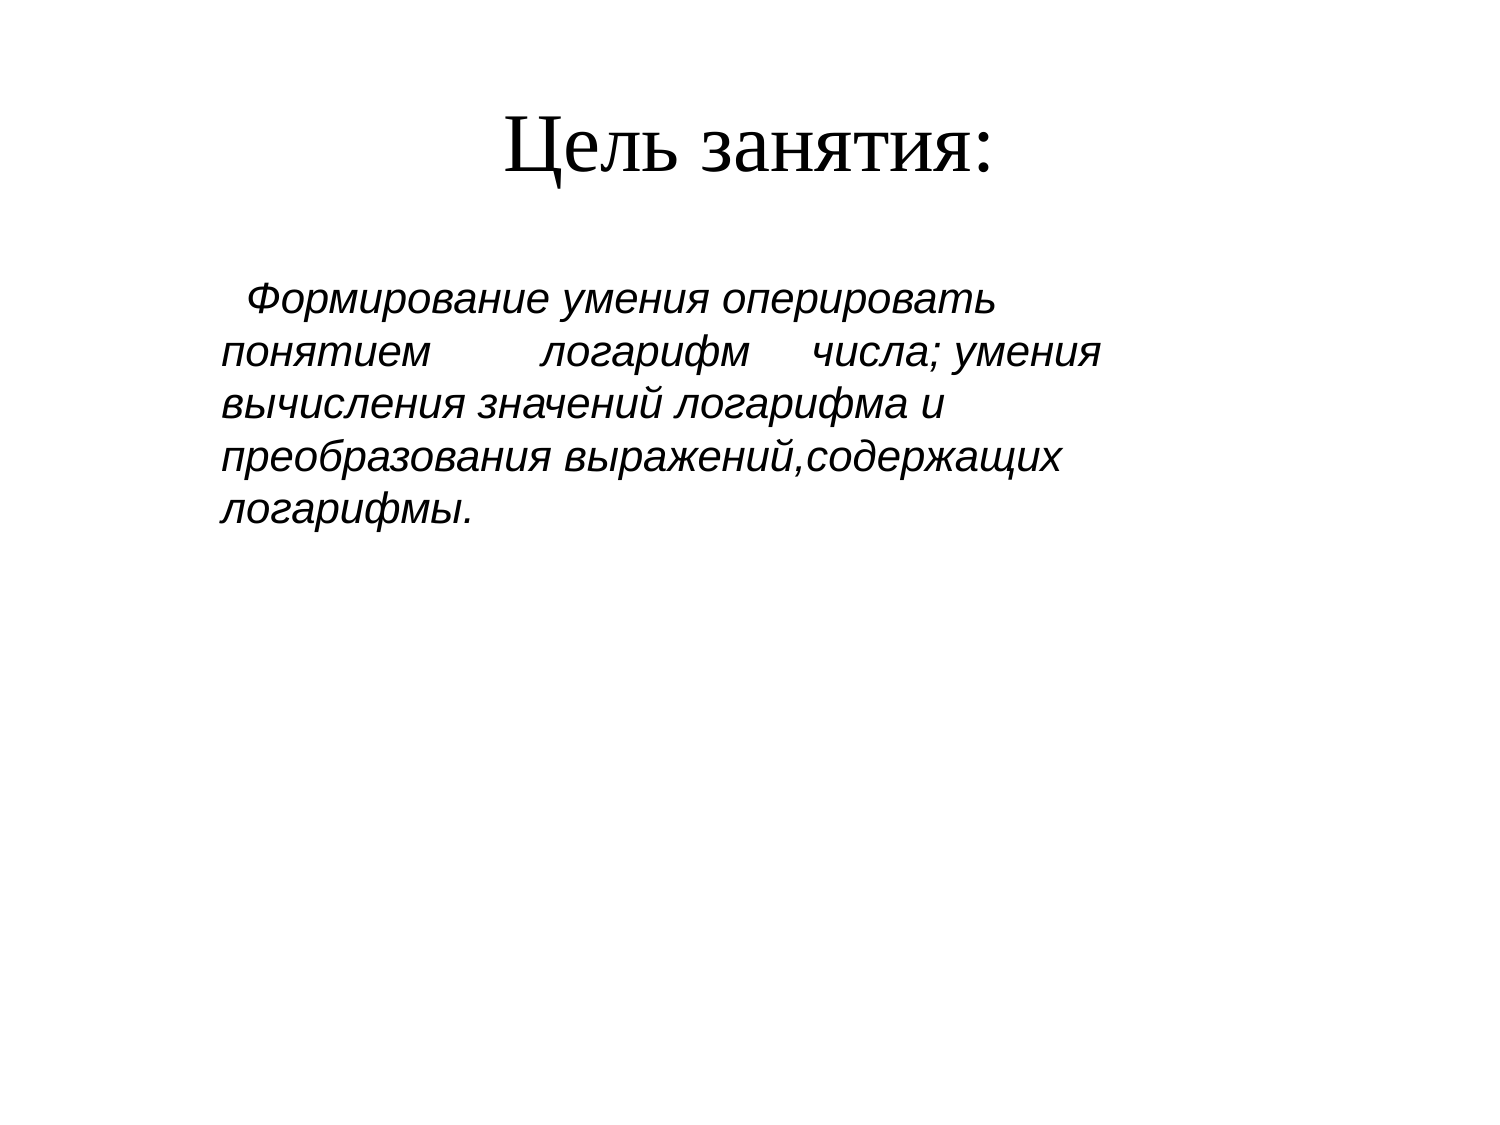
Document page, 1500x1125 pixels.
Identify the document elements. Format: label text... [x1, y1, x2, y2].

list Формирование умения оперировать понятием логарифм числа; умения вычисления значений логарифма и преобразования выражений,содержащих логарифмы. [206, 262, 1211, 1005]
title Цель занятия: [75, 45, 1425, 233]
